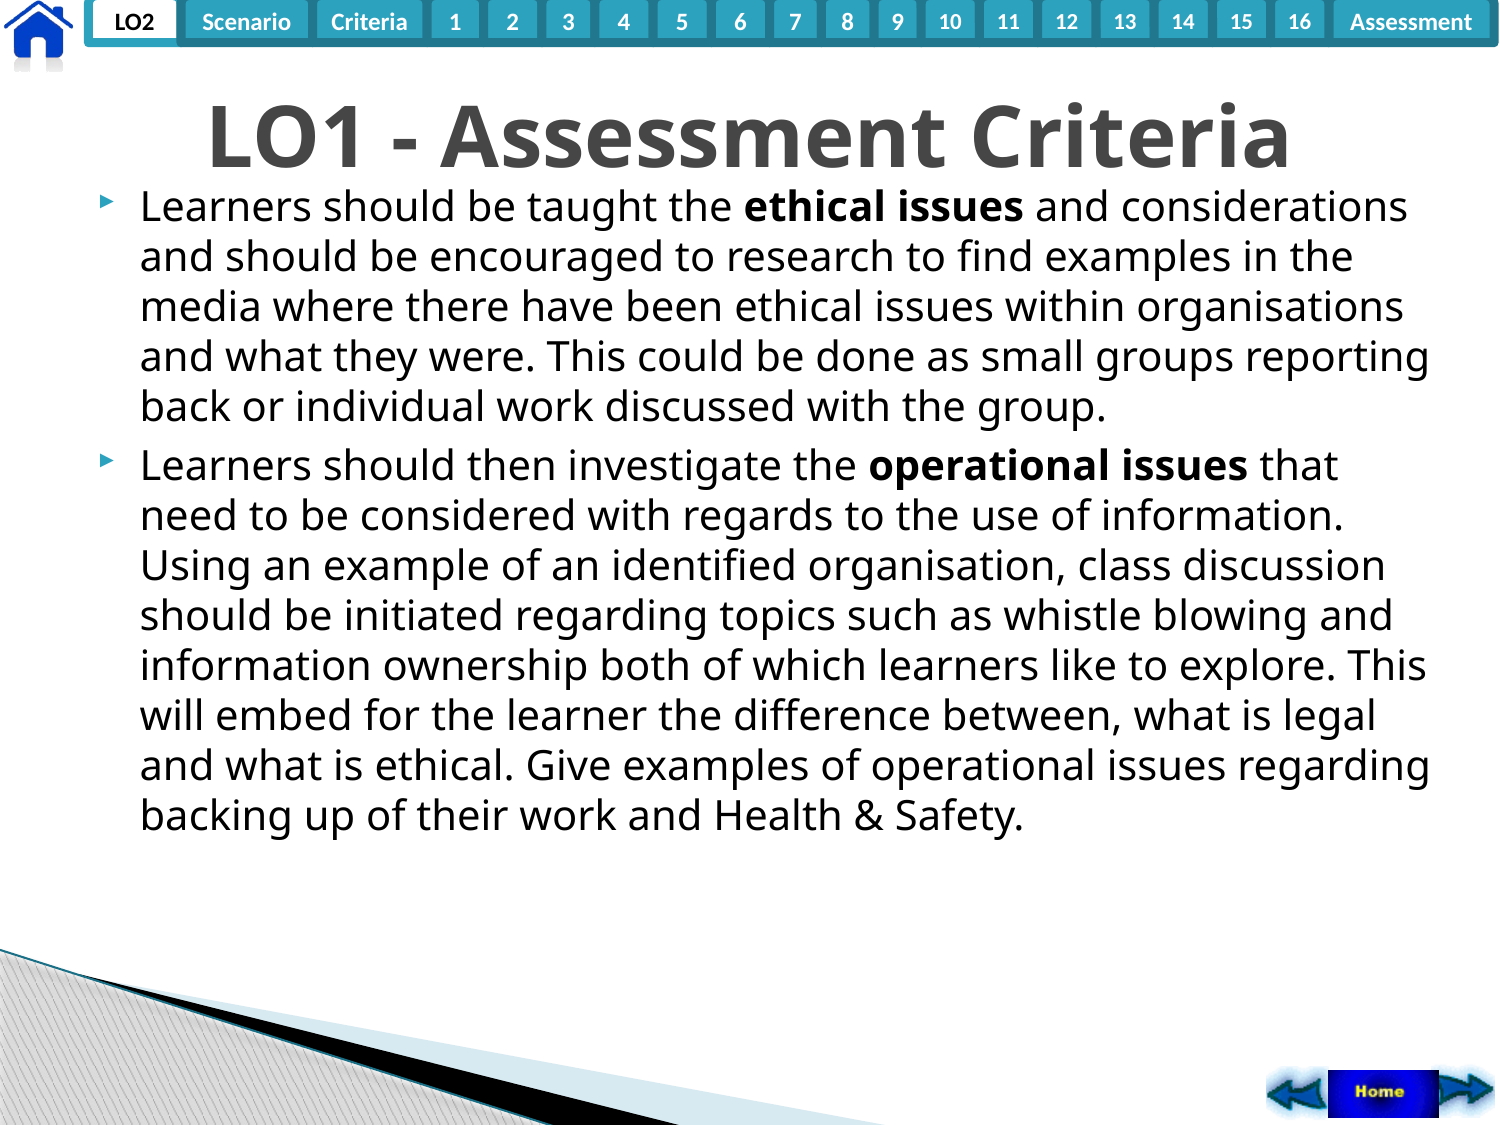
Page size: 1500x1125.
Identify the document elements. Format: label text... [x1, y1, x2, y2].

list Learners should be taught the ethical issues and considerations and should be encouraged to research to find examples in the media where there have been ethical issues within organisations and what they were. This could be done as small groups reporting back or individual work discussed with the group. Learners should then investigate the operational issues that need to be considered with regards to the use of information. Using an example of an identified organisation, class discussion should be initiated regarding topics such as whistle blowing and information ownership both of which learners like to explore. This will embed for the learner the difference between, what is legal and what is ethical. Give examples of operational issues regarding backing up of their work and Health & Safety. [64, 172, 1447, 1059]
picture [1266, 1055, 1495, 1125]
title LO1 - Assessment Criteria [75, 45, 1425, 185]
picture [0, 0, 77, 91]
